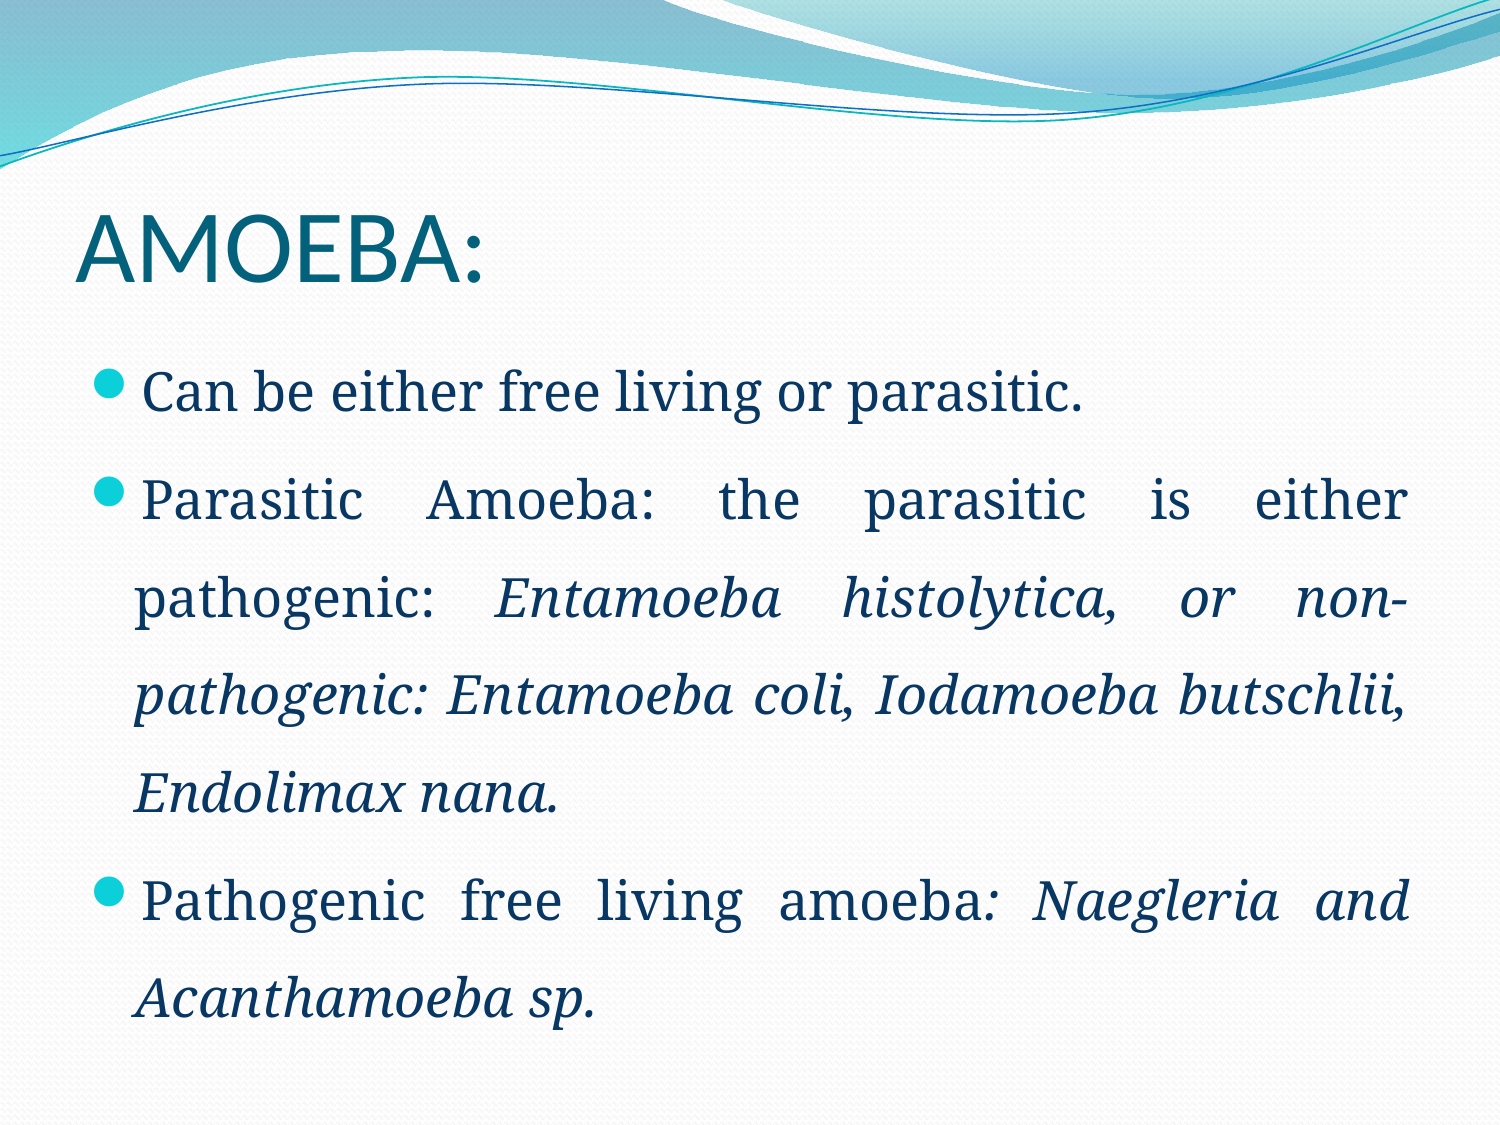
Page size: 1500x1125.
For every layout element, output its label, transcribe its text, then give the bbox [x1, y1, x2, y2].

list Can be either free living or parasitic. Parasitic Amoeba: the parasitic is either pathogenic: Entamoeba histolytica, or non-pathogenic: Entamoeba coli, Iodamoeba butschlii, Endolimax nana. Pathogenic free living amoeba: Naegleria and Acanthamoeba sp. [75, 317, 1425, 1038]
title AMOEBA: [75, 115, 1425, 303]
